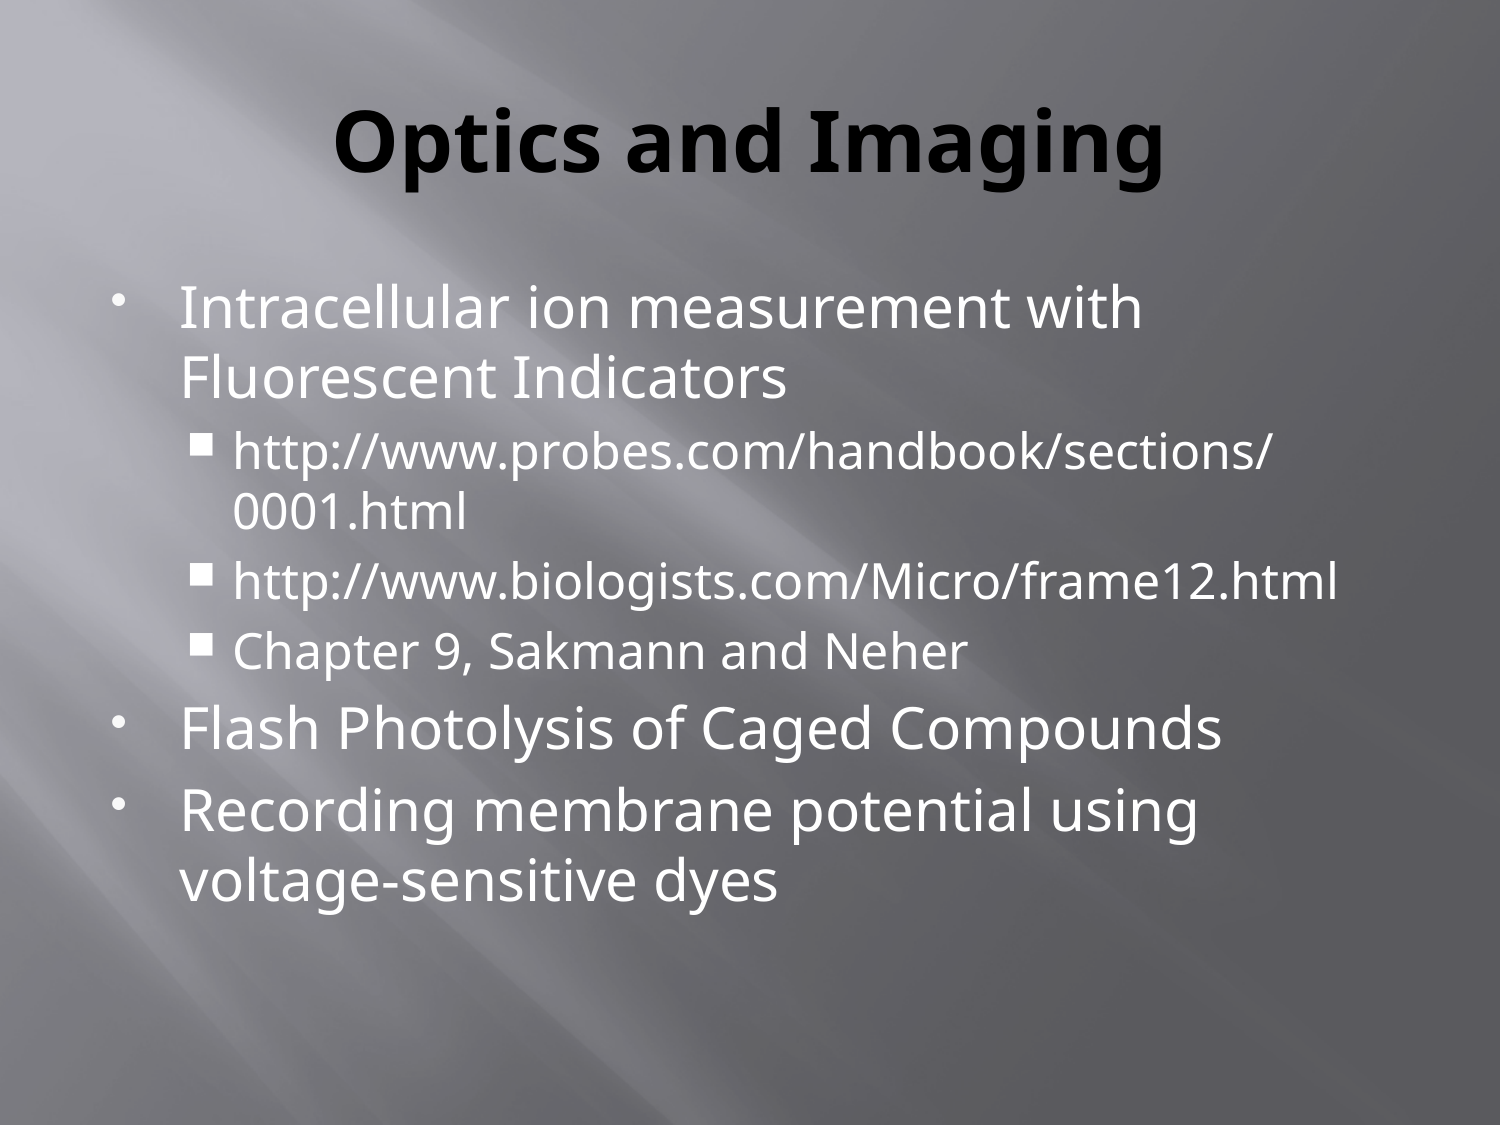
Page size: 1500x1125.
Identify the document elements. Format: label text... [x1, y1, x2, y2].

list Intracellular ion measurement with Fluorescent Indicators http://www.probes.com/handbook/sections/0001.html http://www.biologists.com/Micro/frame12.html Chapter 9, Sakmann and Neher Flash Photolysis of Caged Compounds Recording membrane potential using voltage-sensitive dyes [75, 262, 1425, 1035]
title Optics and Imaging [75, 45, 1425, 233]
